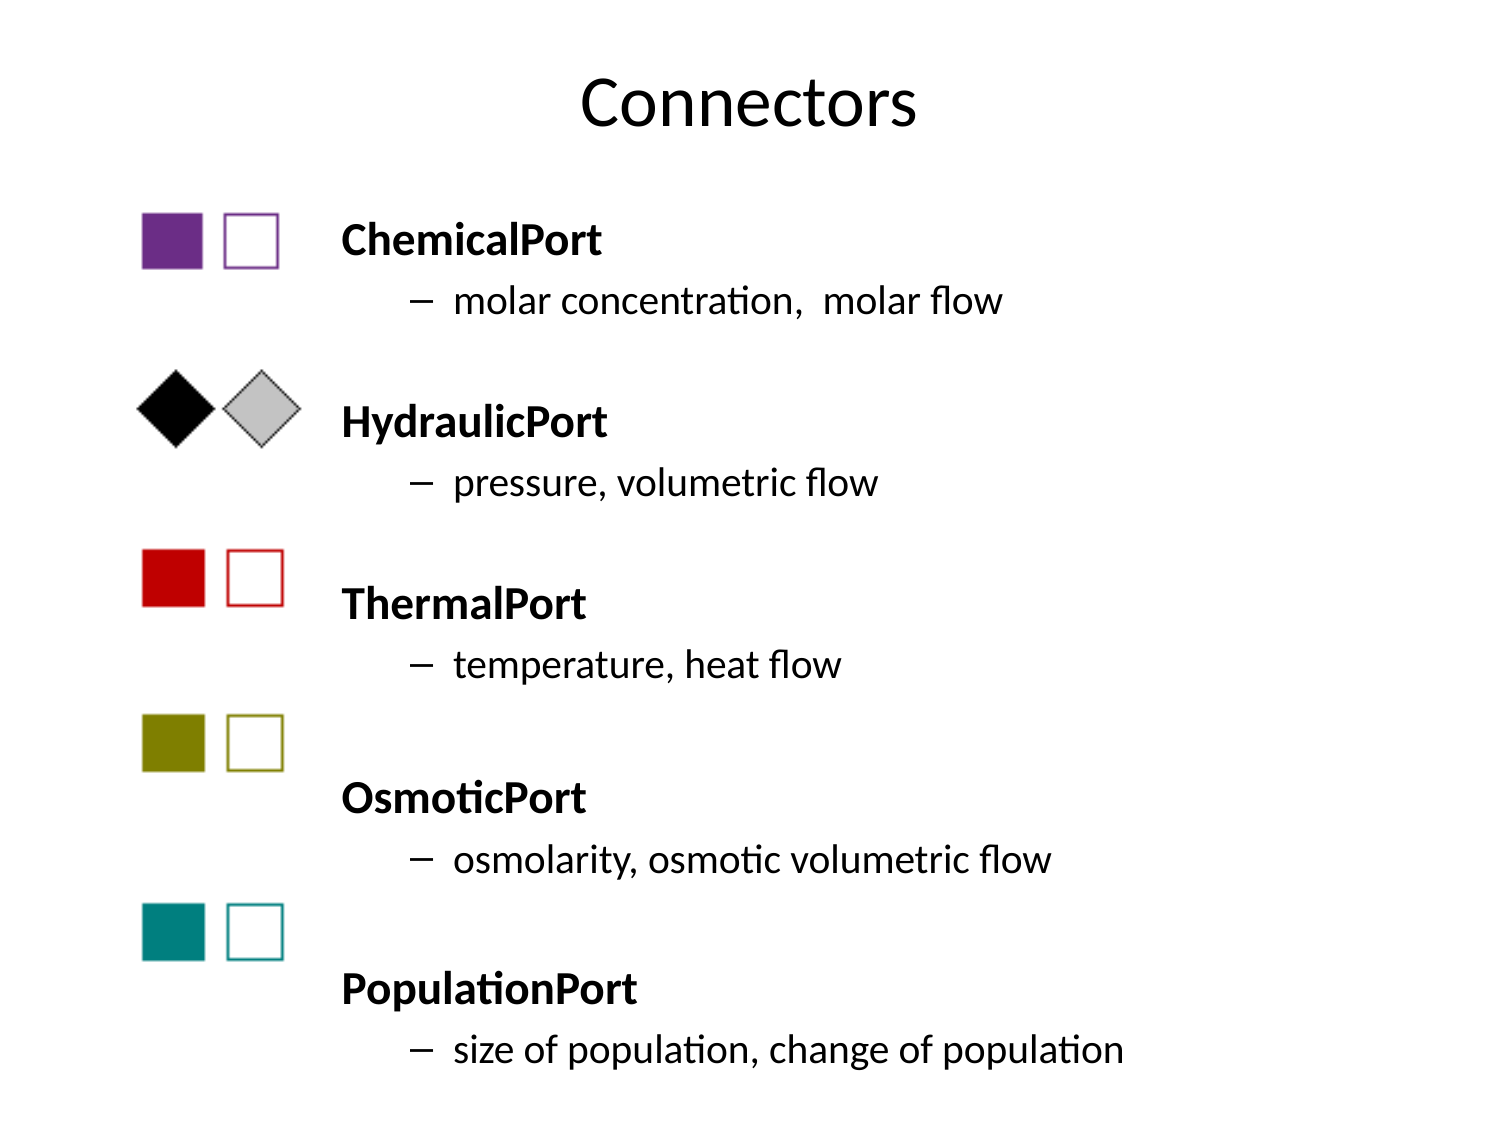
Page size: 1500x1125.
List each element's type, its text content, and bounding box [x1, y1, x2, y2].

picture [135, 368, 304, 452]
title Connectors [75, 45, 1425, 149]
picture [135, 541, 290, 616]
picture [135, 206, 285, 278]
list ChemicalPort molar concentration, molar flow HydraulicPort pressure, volumetric flow ThermalPort temperature, heat flow OsmoticPort osmolarity, osmotic volumetric flow PopulationPort size of population, change of population [326, 200, 1427, 1083]
picture [135, 707, 290, 781]
picture [135, 896, 290, 970]
